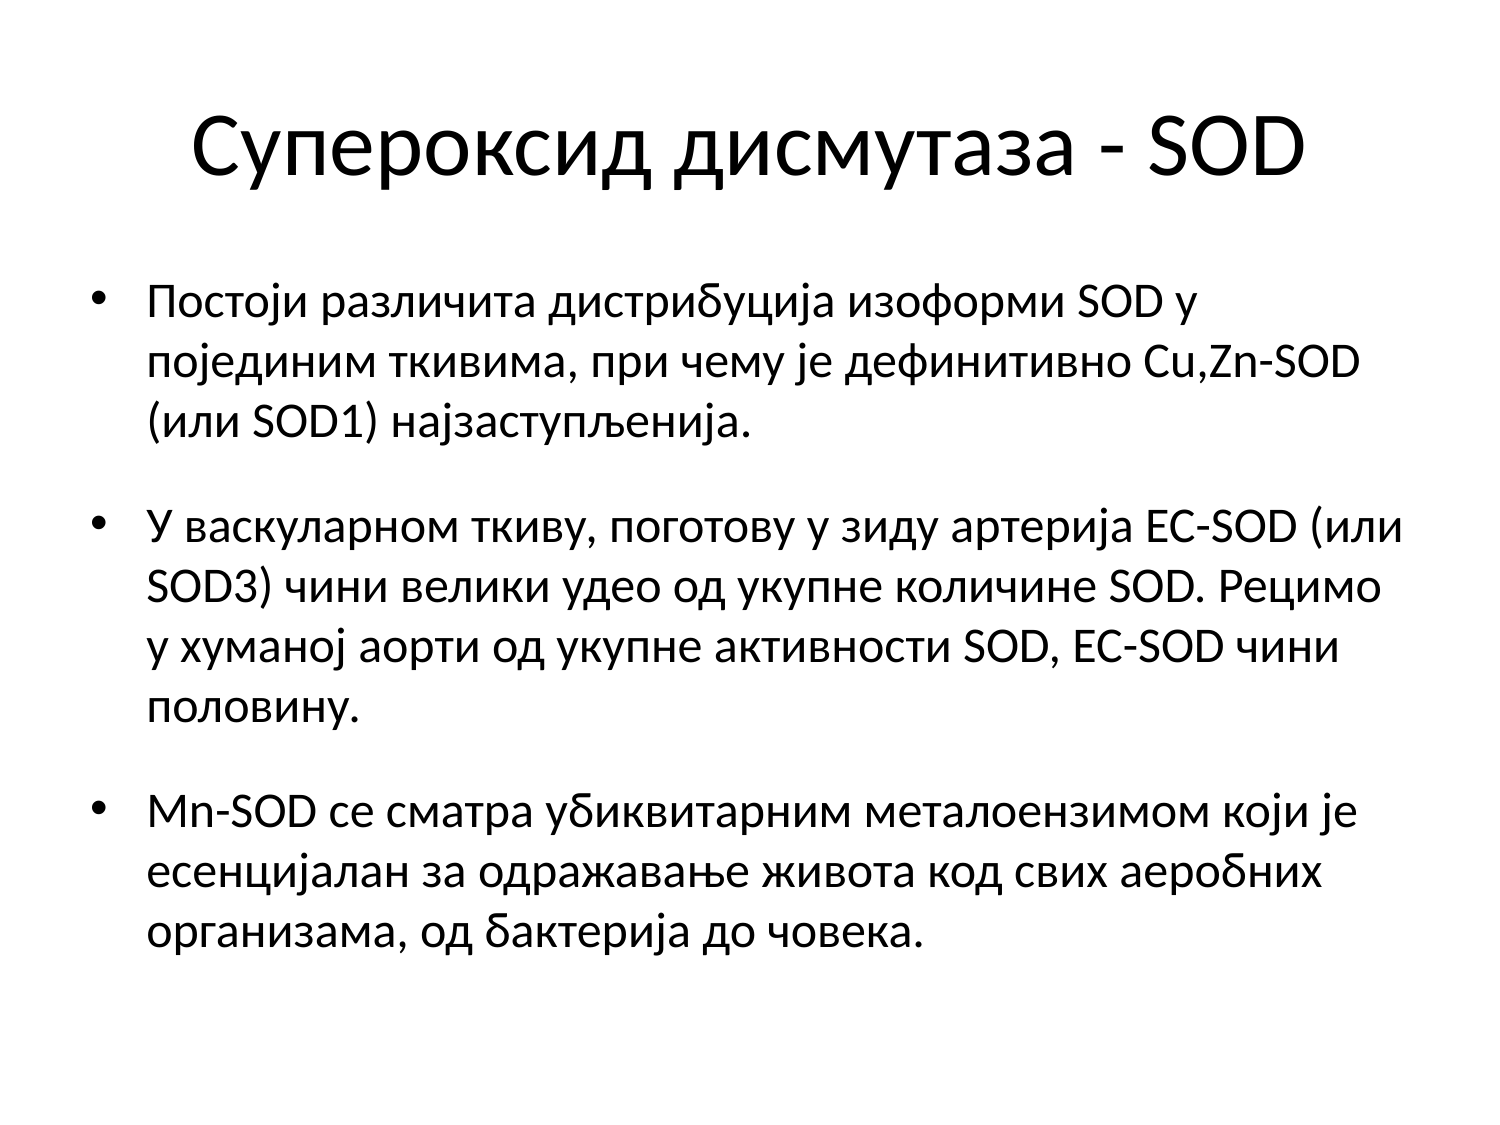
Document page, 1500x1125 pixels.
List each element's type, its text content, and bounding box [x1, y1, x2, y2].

title Супероксид дисмутаза - SOD [75, 45, 1425, 233]
list Постоји различита дистрибуција изоформи SOD у појединим ткивима, при чему је дефинитивно Cu,Zn-SOD (или SOD1) најзаступљенија. У васкуларном ткиву, поготову у зиду артерија EC-SOD (или SOD3) чини велики удео од укупне количине SOD. Рецимо у хуманој аорти од укупне активности ЅOD, EC-SOD чини половину. Mn-SOD се сматра убиквитарним металоензимом који је есенцијалан за одражавање живота код свих аеробних организама, од бактерија до човека. [75, 233, 1425, 1094]
